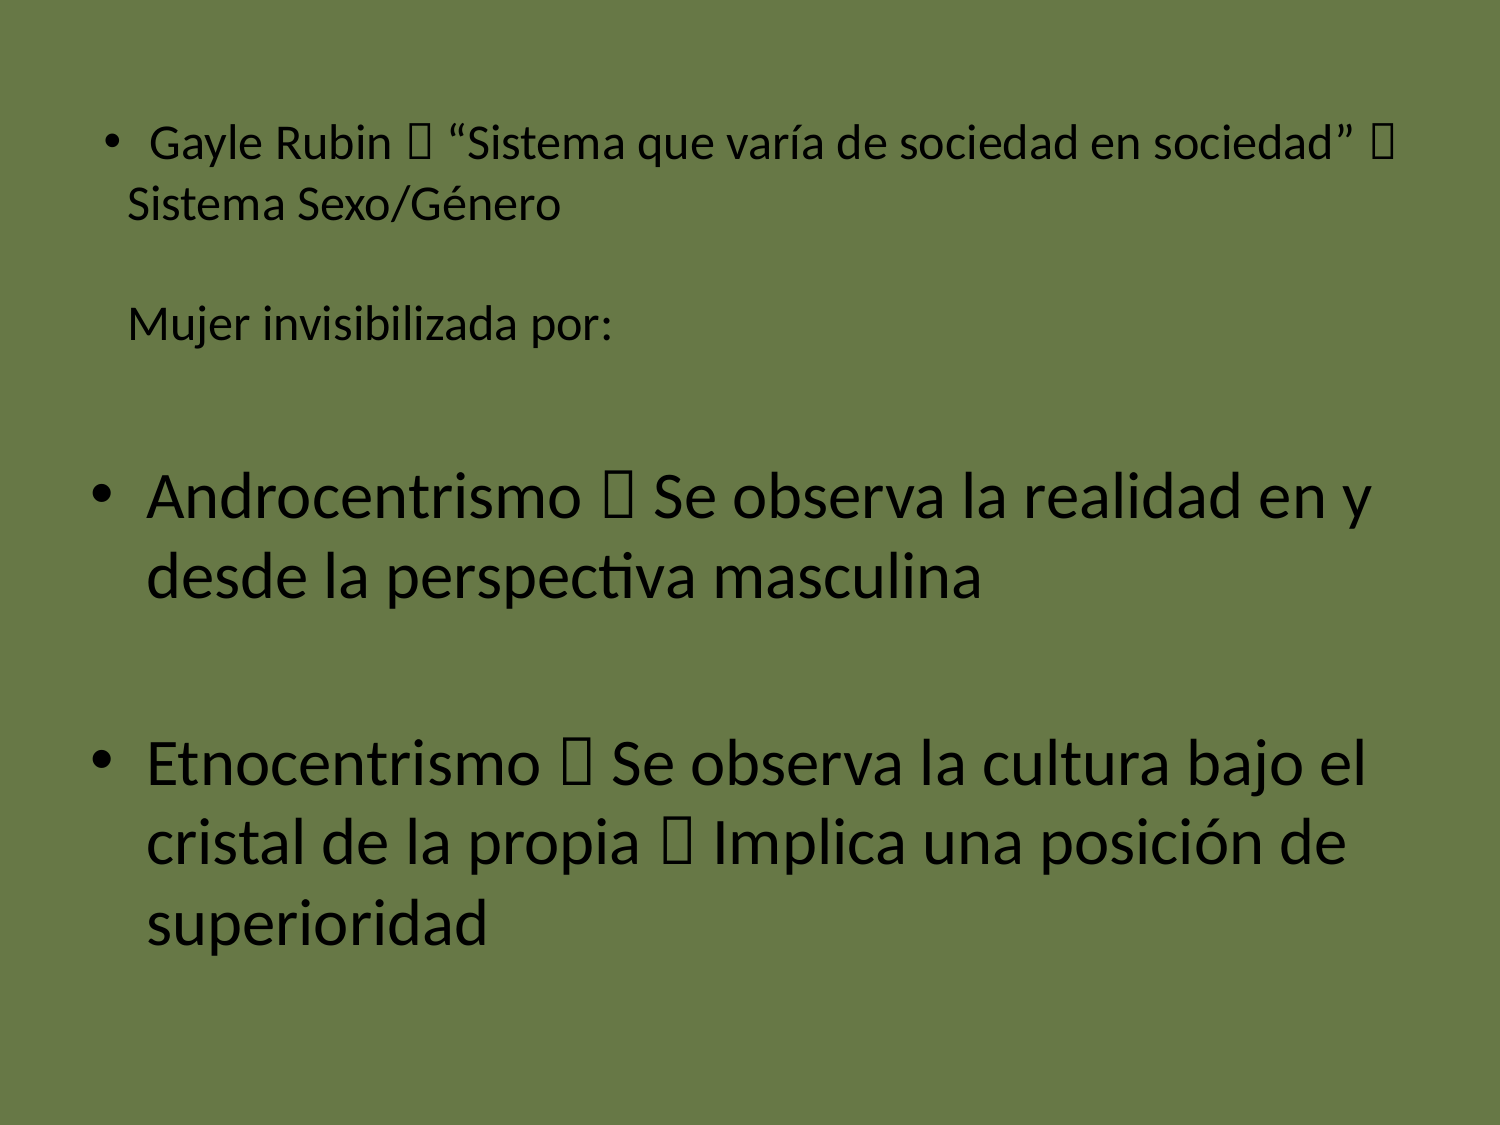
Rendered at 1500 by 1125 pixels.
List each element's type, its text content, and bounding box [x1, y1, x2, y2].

title Gayle Rubin  “Sistema que varía de sociedad en sociedad”  Sistema Sexo/Género Mujer invisibilizada por: [88, 101, 1439, 433]
list Androcentrismo  Se observa la realidad en y desde la perspectiva masculina Etnocentrismo  Se observa la cultura bajo el cristal de la propia  Implica una posición de superioridad [75, 444, 1425, 1005]
